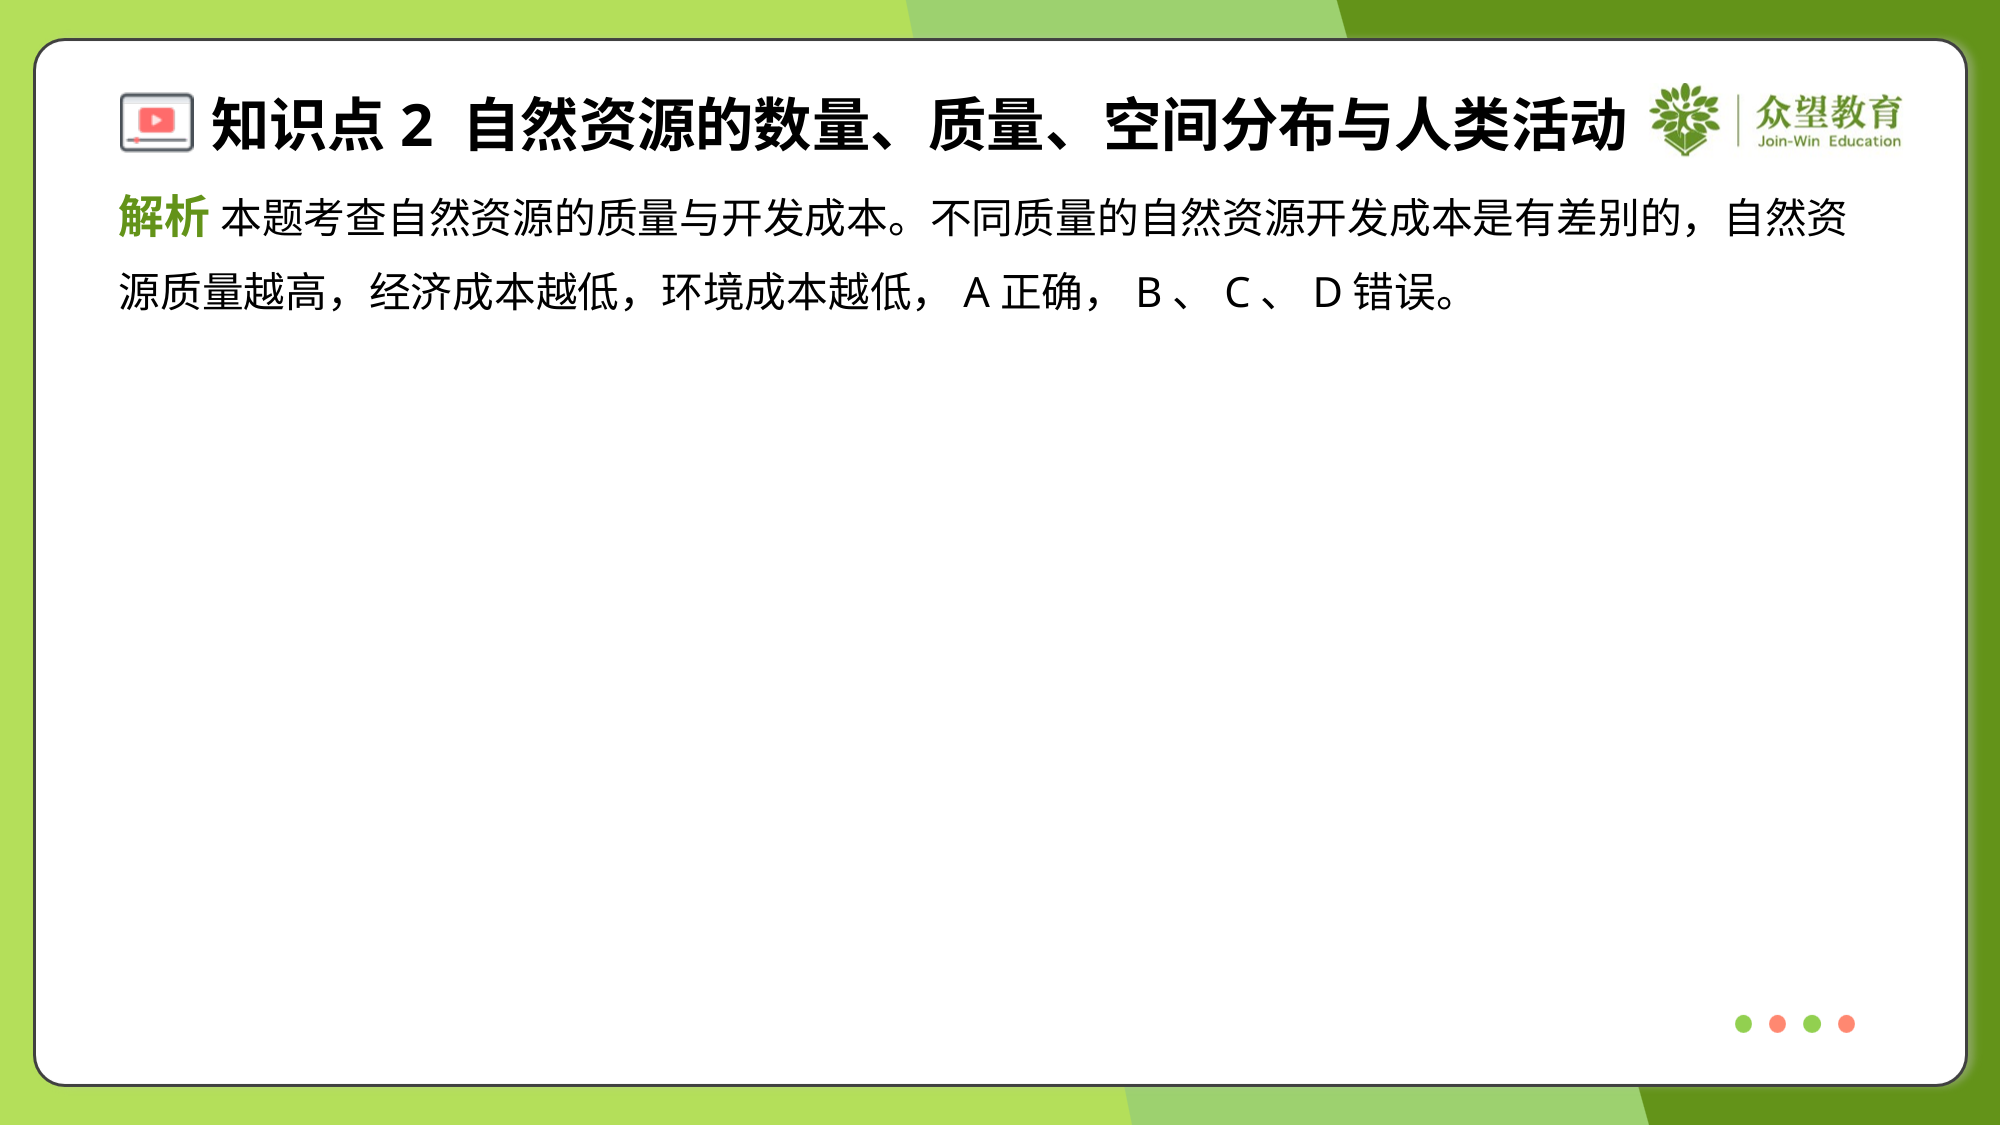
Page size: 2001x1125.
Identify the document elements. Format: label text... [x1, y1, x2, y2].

text_box 解析 本题考查自然资源的质量与开发成本。不同质量的自然资源开发成本是有差别的，自然资 源质量越高，经济成本越低，环境成本越低，A正确，B、C、D错误。 [118, 159, 1883, 309]
picture [0, 0, 2000, 1125]
